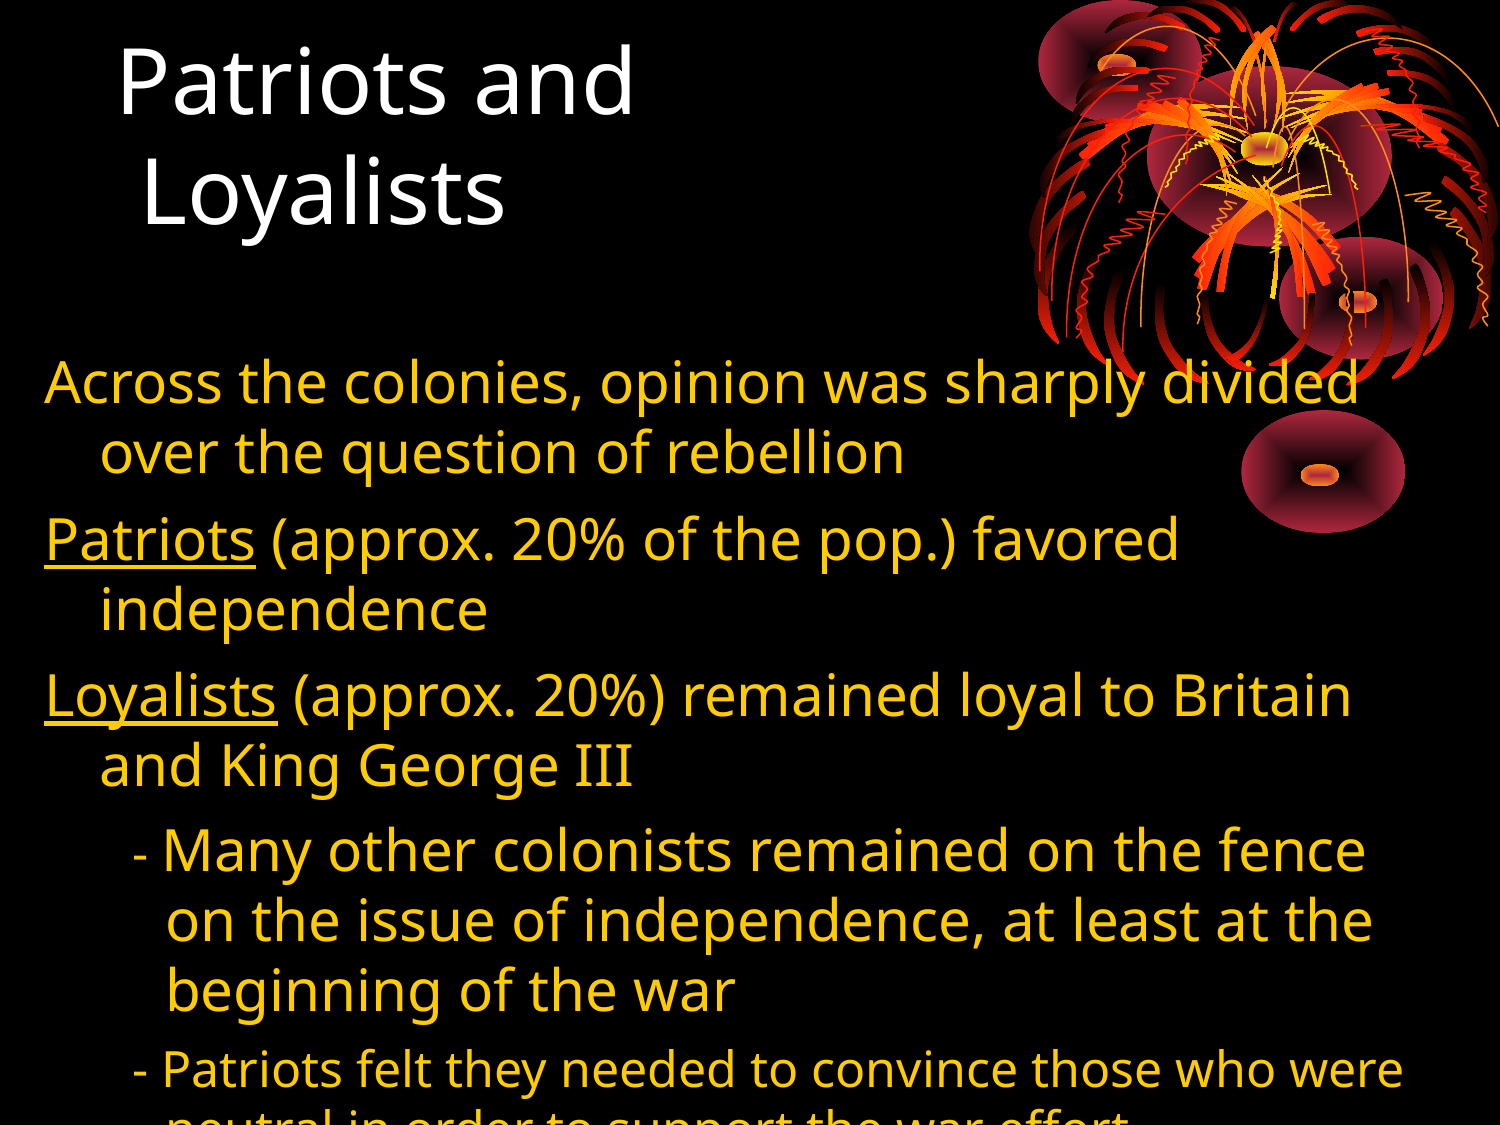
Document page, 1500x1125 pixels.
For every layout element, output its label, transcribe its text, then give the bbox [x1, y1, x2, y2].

title Patriots and Loyalists [100, 40, 1138, 225]
list Across the colonies, opinion was sharply divided over the question of rebellion Patriots (approx. 20% of the pop.) favored independence Loyalists (approx. 20%) remained loyal to Britain and King George III - Many other colonists remained on the fence on the issue of independence, at least at the beginning of the war - Patriots felt they needed to convince those who were neutral in order to support the war effort [28, 337, 1425, 1125]
